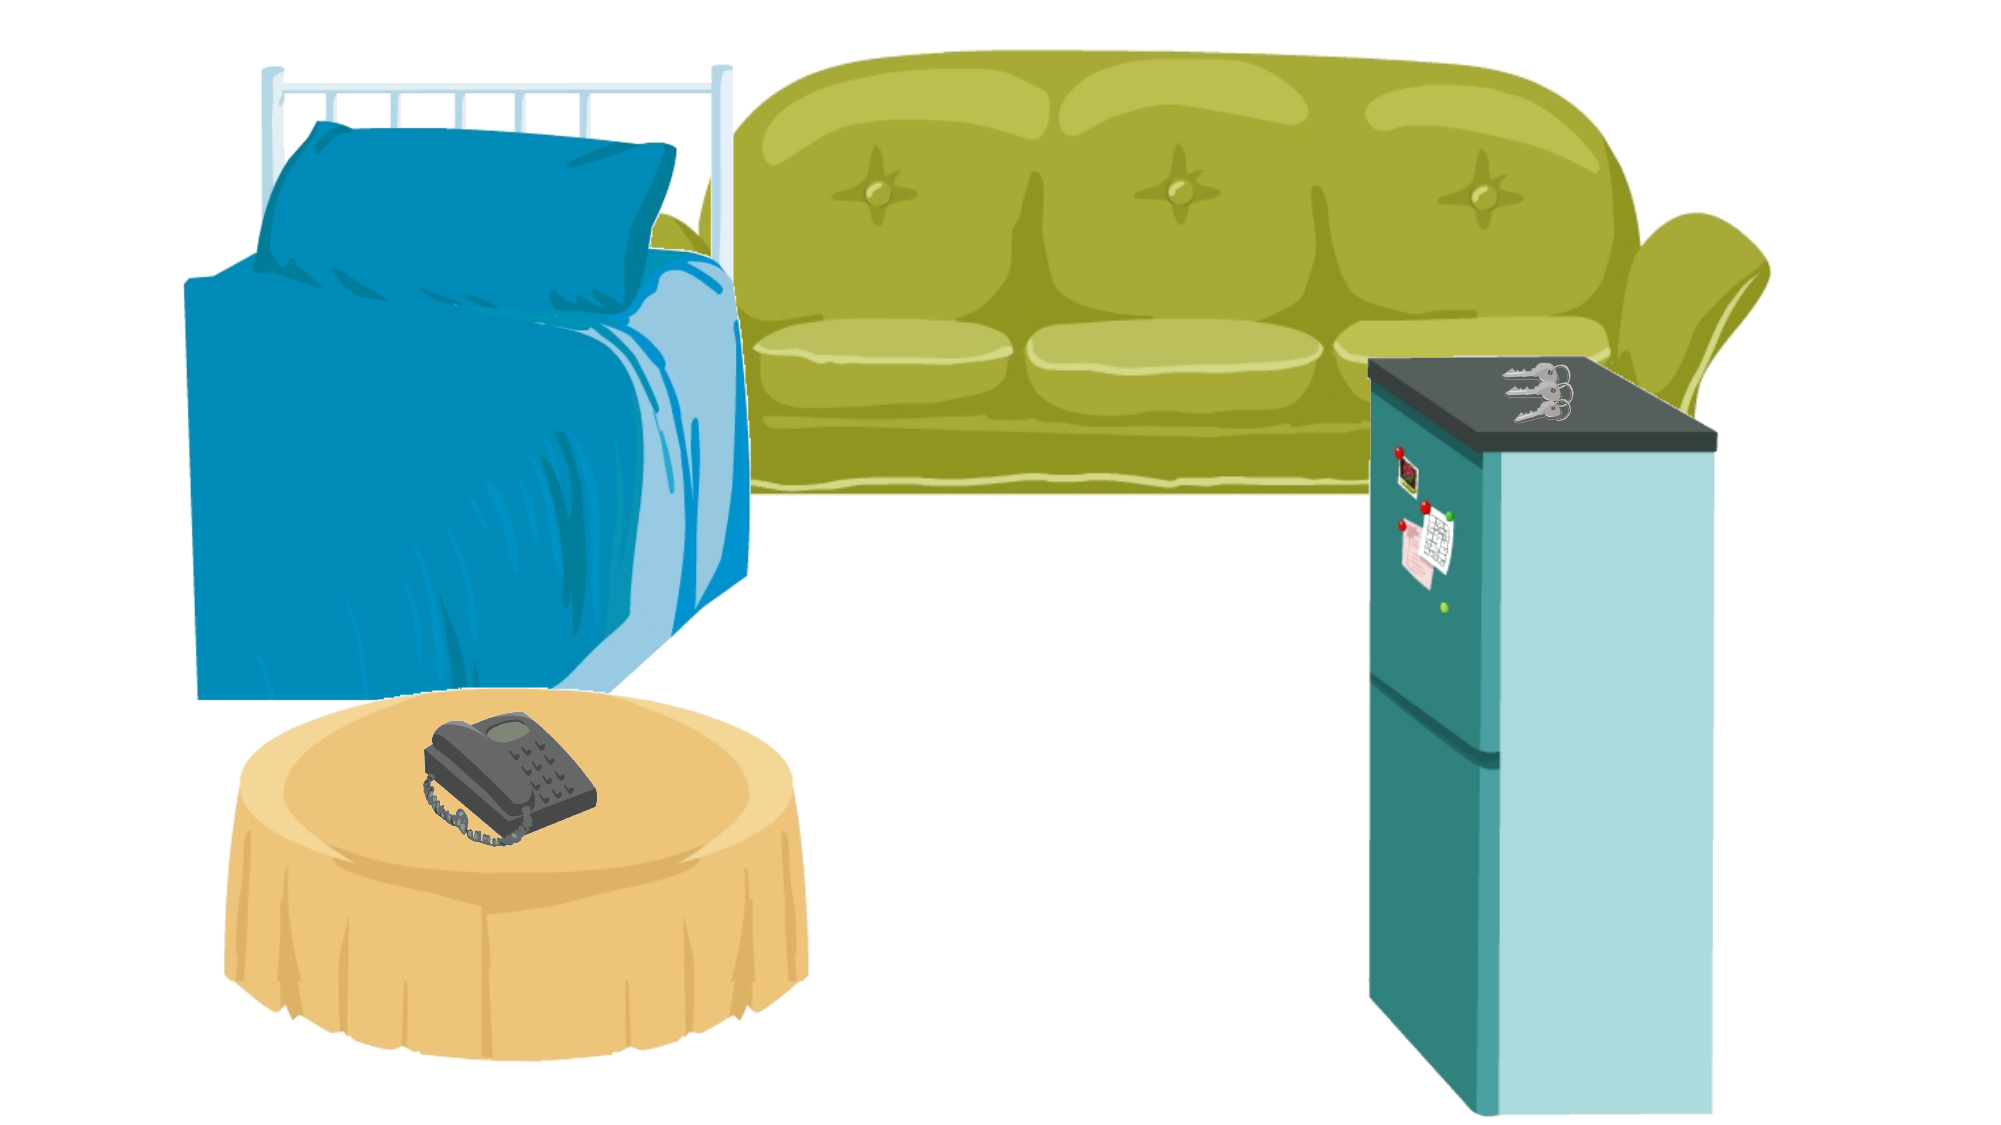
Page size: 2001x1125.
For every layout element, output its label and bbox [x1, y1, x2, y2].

text_box [1472, 326, 1603, 460]
picture [0, 0, 2000, 1125]
